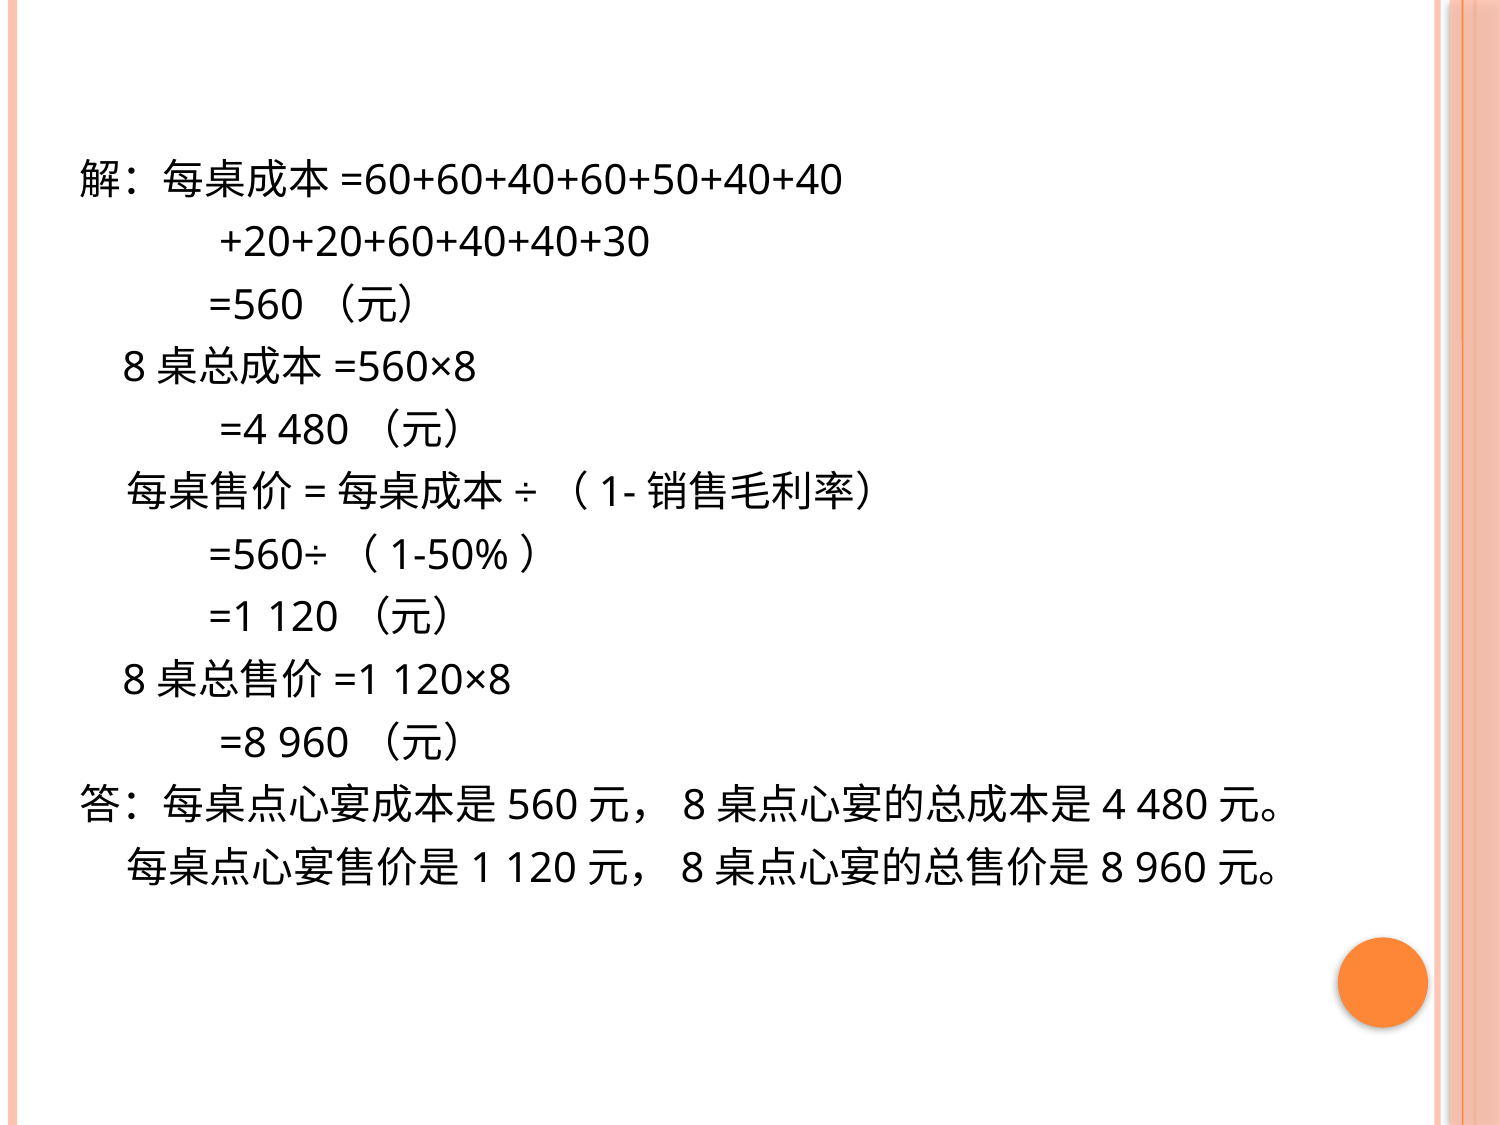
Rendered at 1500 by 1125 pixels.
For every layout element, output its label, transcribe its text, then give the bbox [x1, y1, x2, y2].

list 解：每桌成本=60+60+40+60+50+40+40 +20+20+60+40+40+30 =560（元） 8桌总成本=560×8 =4 480（元） 每桌售价=每桌成本÷（1-销售毛利率） =560÷（1-50%） =1 120（元） 8桌总售价=1 120×8 =8 960（元） 答：每桌点心宴成本是560元，8桌点心宴的总成本是4 480元。 每桌点心宴售价是1 120元，8桌点心宴的总售价是8 960元。 [64, 144, 1361, 945]
